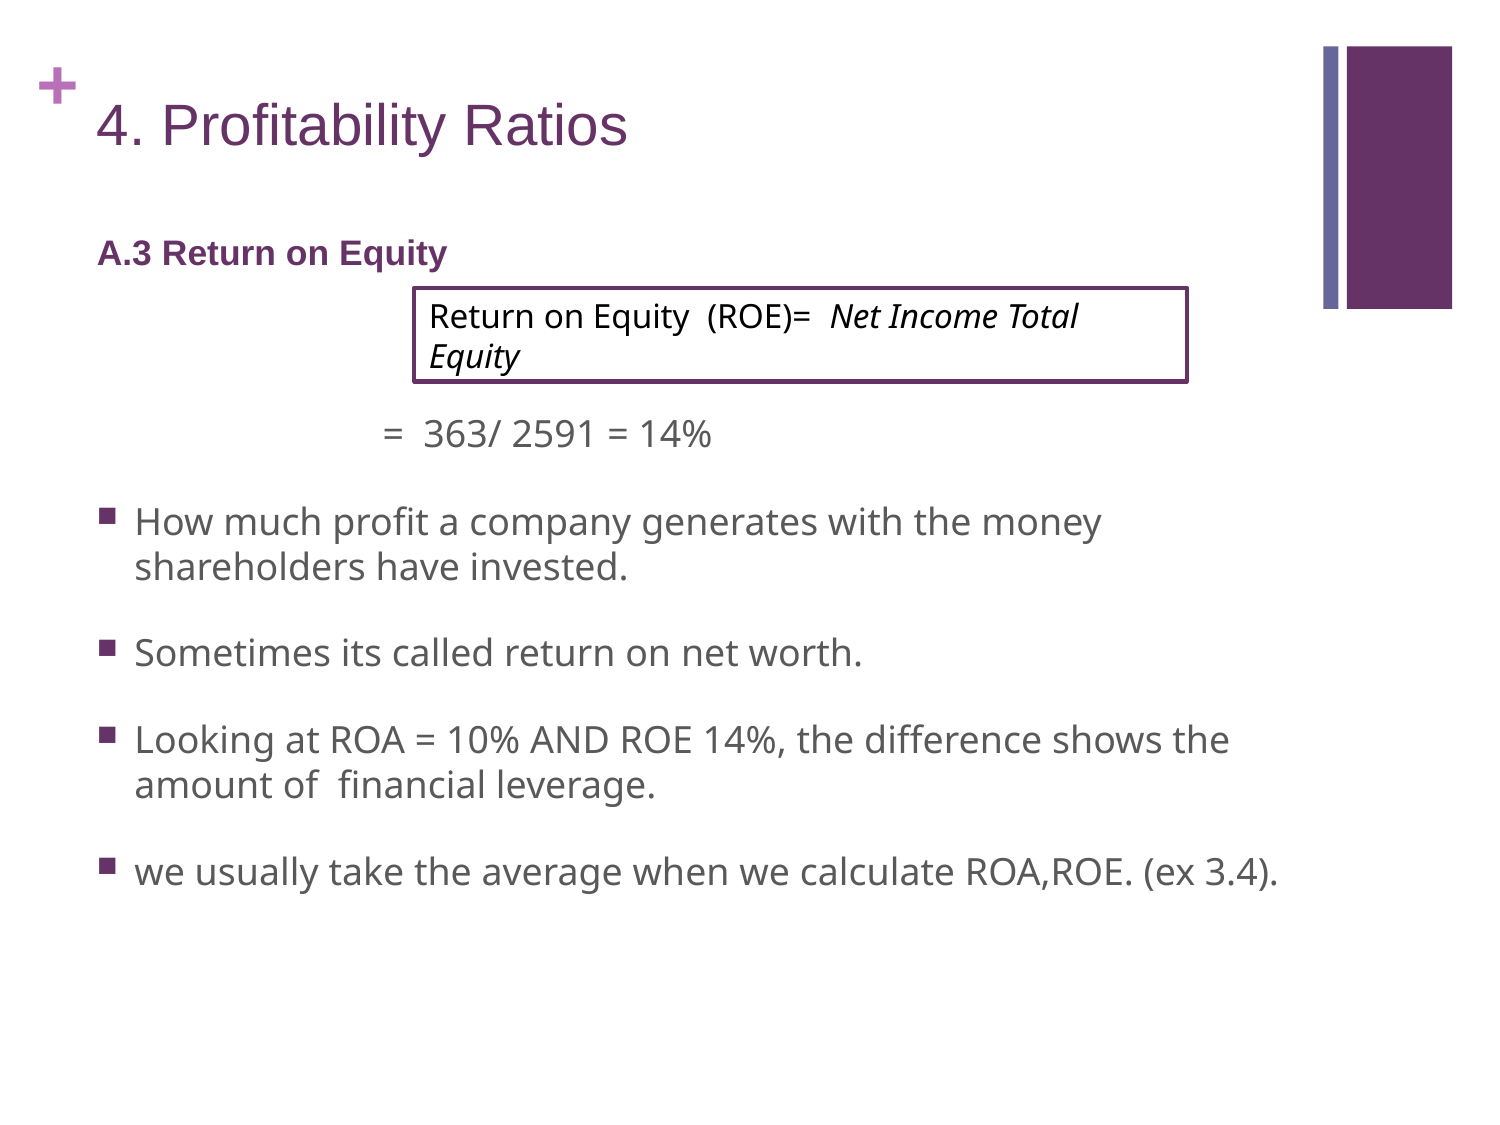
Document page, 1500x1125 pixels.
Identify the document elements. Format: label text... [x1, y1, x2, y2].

text_box Return on Equity (ROE)= Net Income Total Equity [412, 286, 1189, 384]
title 4. Profitability Ratios [81, 79, 1322, 192]
list A.3 Return on Equity = 363/ 2591 = 14% How much profit a company generates with the money shareholders have invested. Sometimes its called return on net worth. Looking at ROA = 10% AND ROE 14%, the difference shows the amount of financial leverage. we usually take the average when we calculate ROA,ROE. (ex 3.4). [81, 222, 1322, 1005]
